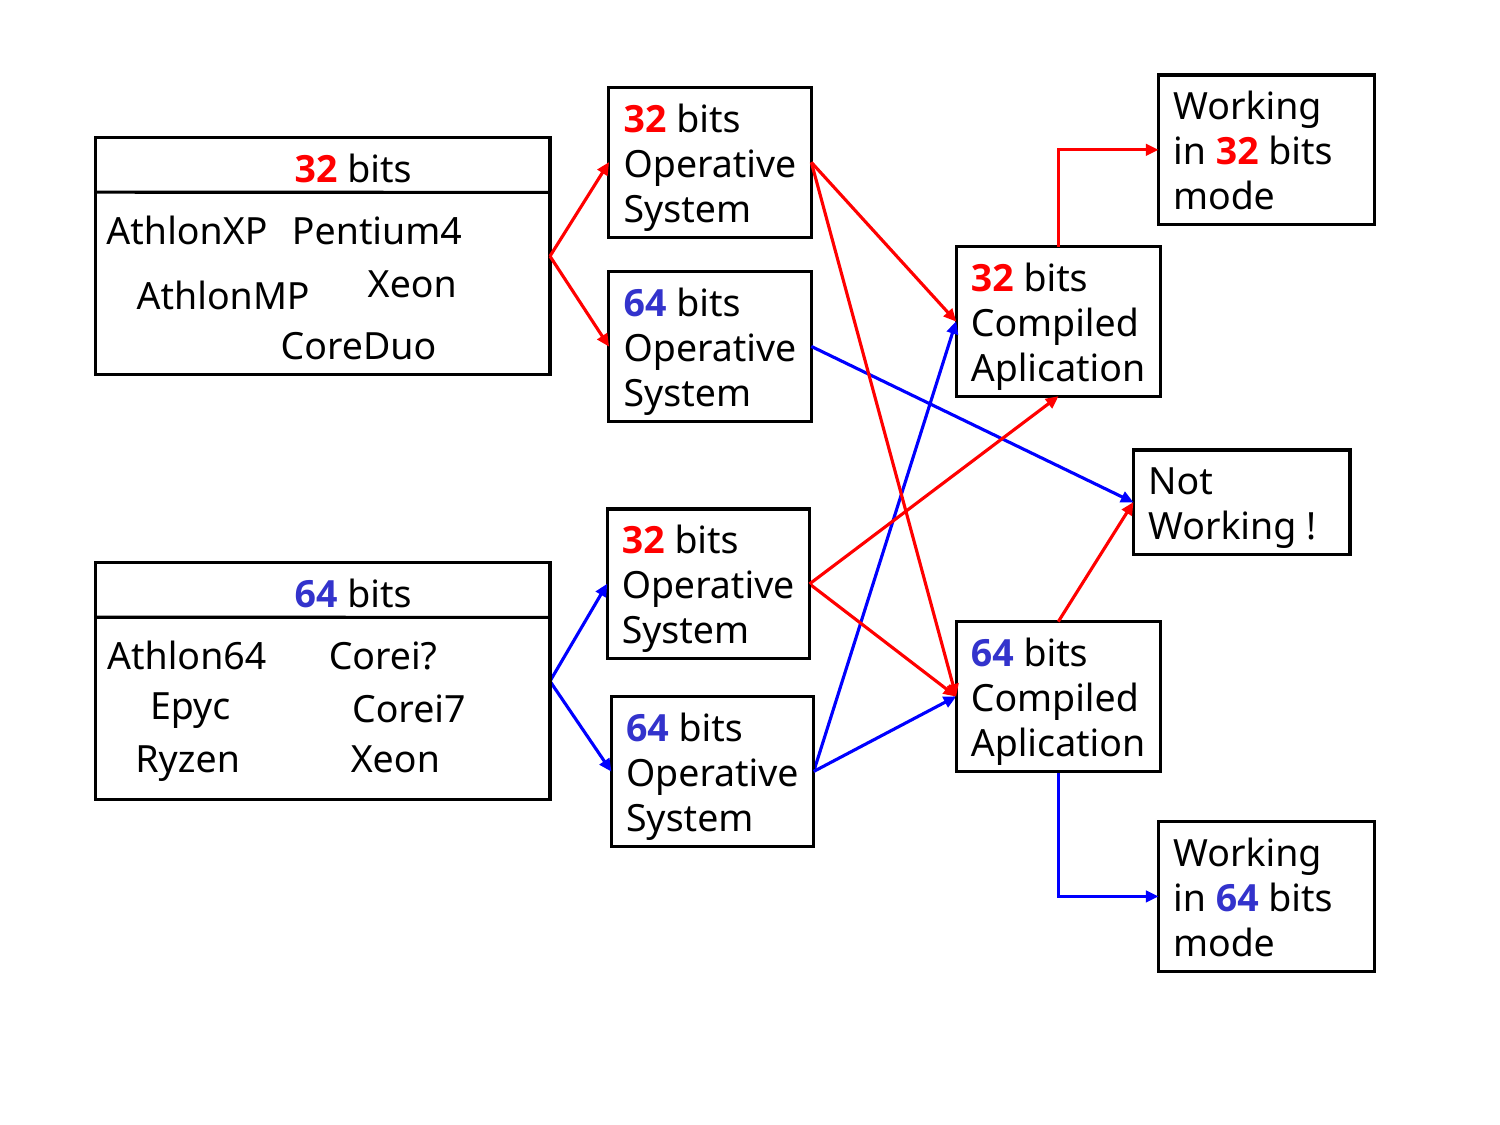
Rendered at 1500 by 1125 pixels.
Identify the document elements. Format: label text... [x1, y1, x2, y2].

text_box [550, 255, 819, 401]
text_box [1059, 503, 1168, 776]
text_box Xeon [352, 252, 472, 312]
text_box [427, 137, 550, 192]
text_box AthlonXP [91, 199, 277, 260]
text_box 32 bits Compiled Aplication [956, 246, 1161, 255]
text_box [819, 163, 949, 699]
text_box 32 bits [279, 137, 427, 192]
text_box [95, 137, 279, 192]
text_box Pentium4 [277, 199, 477, 260]
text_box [949, 255, 1351, 559]
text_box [551, 163, 601, 255]
text_box AthlonMP [121, 264, 325, 325]
text_box [95, 193, 550, 375]
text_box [86, 401, 1059, 801]
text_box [1060, 148, 1155, 249]
text_box 32 bits Operative System [608, 87, 812, 238]
text_box Working in 32 bits mode [1158, 74, 1375, 225]
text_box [550, 680, 1376, 976]
text_box CoreDuo [265, 314, 452, 375]
text_box 32 bits [279, 193, 427, 198]
